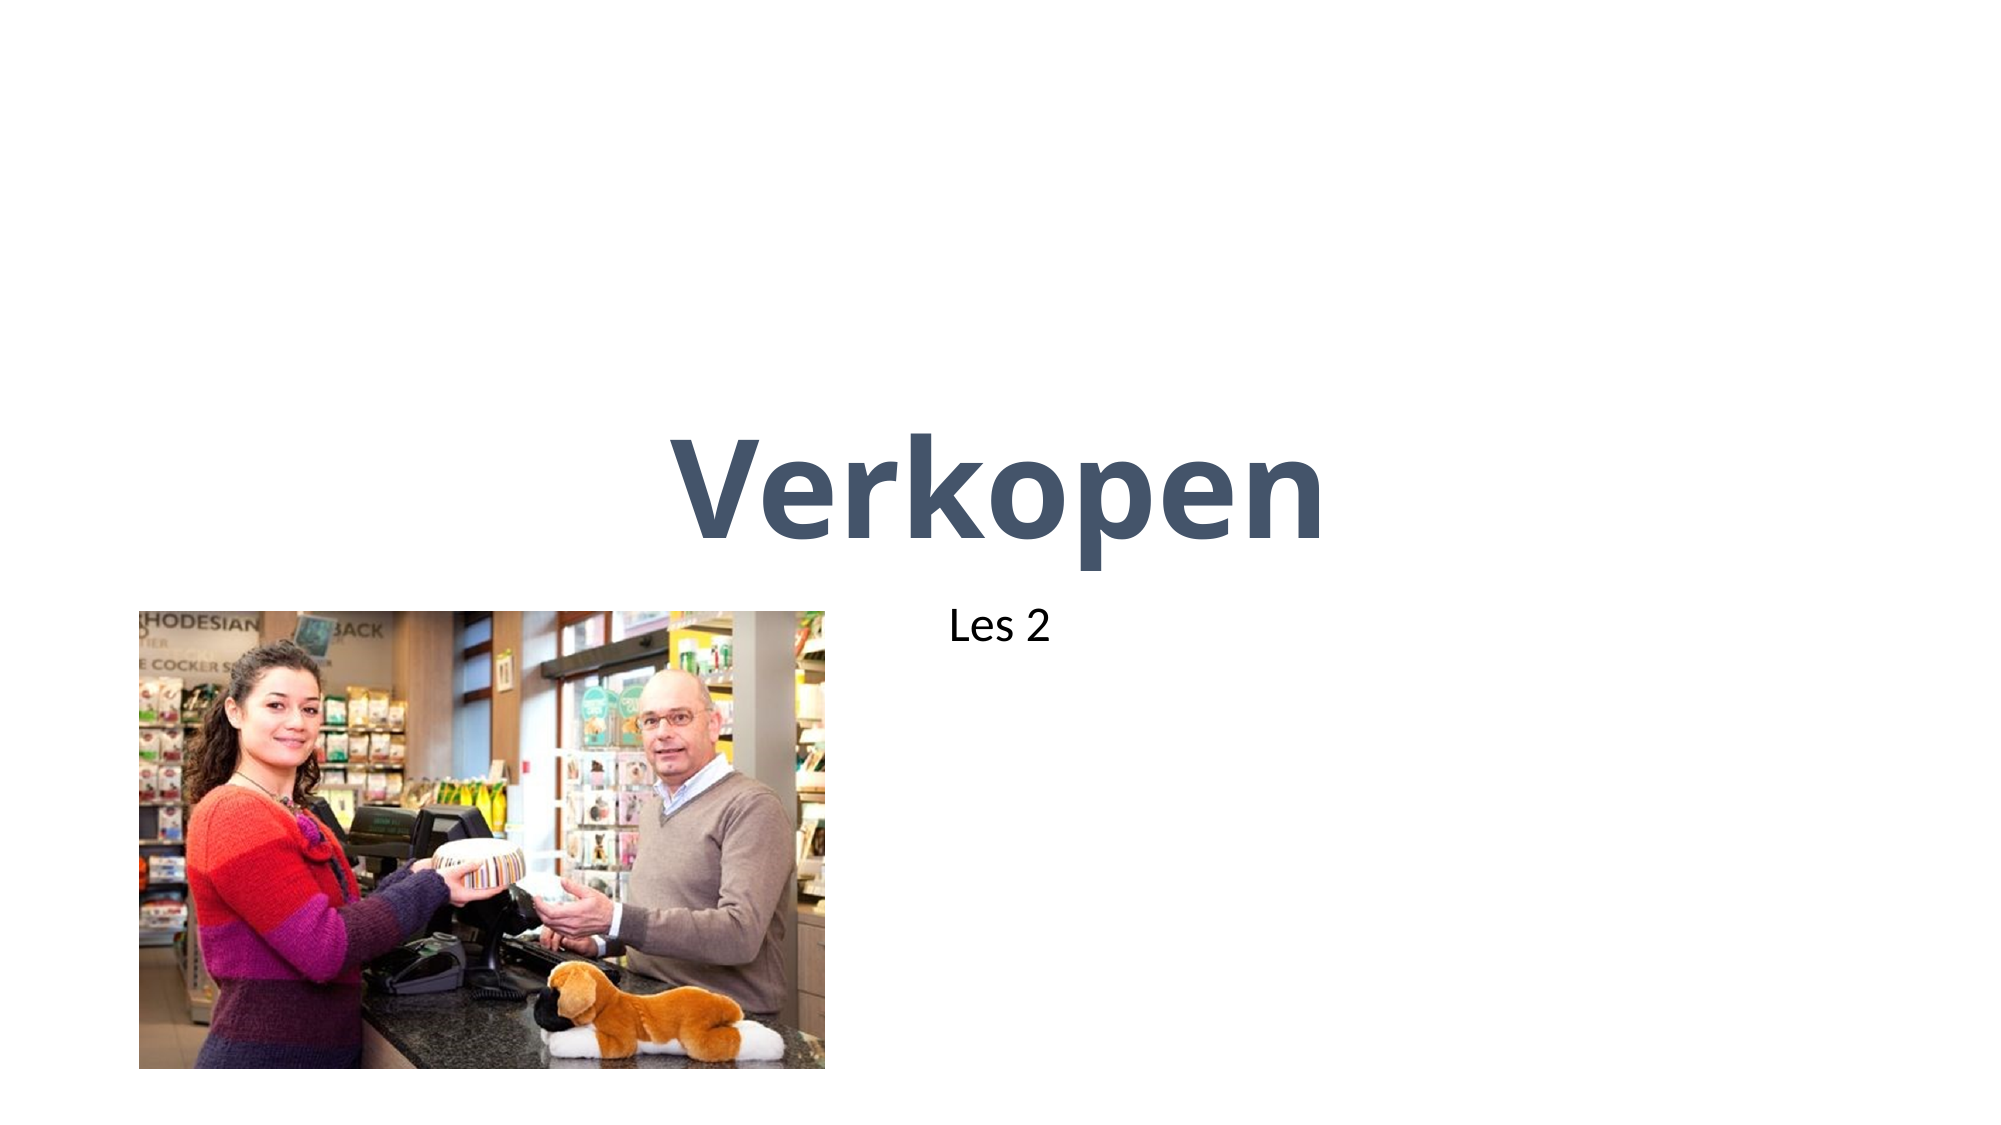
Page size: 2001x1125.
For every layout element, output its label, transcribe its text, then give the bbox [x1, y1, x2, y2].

title Verkopen [249, 184, 1750, 576]
picture [139, 611, 825, 1069]
subtitle Les 2 [249, 590, 1750, 863]
